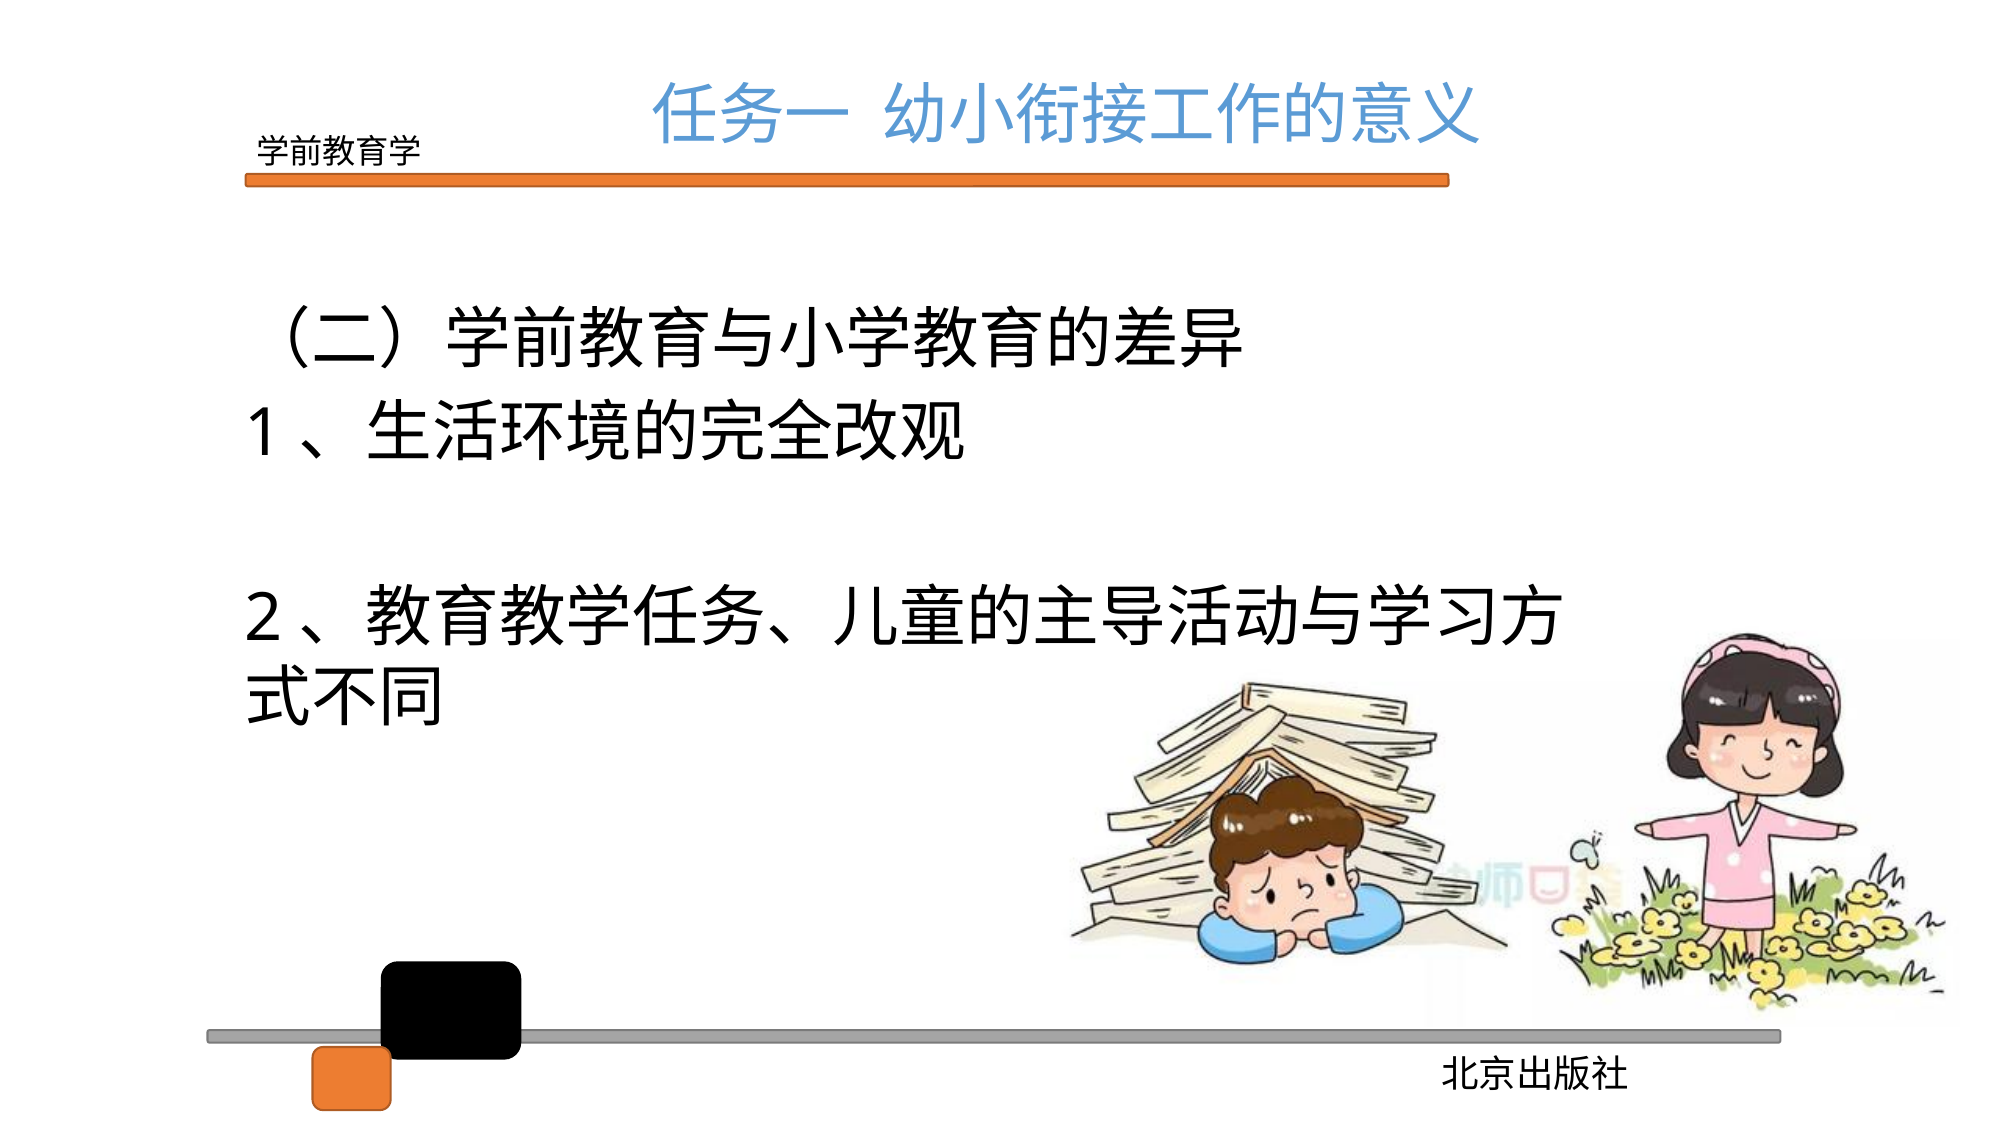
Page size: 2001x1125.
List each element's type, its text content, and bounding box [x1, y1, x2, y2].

text_box 任务一 幼小衔接工作的意义 [636, 64, 1498, 160]
picture [1045, 557, 1960, 1027]
text_box （二）学前教育与小学教育的差异 1、生活环境的完全改观 2、教育教学任务、儿童的主导活动与学习方式不同 [230, 288, 1641, 834]
